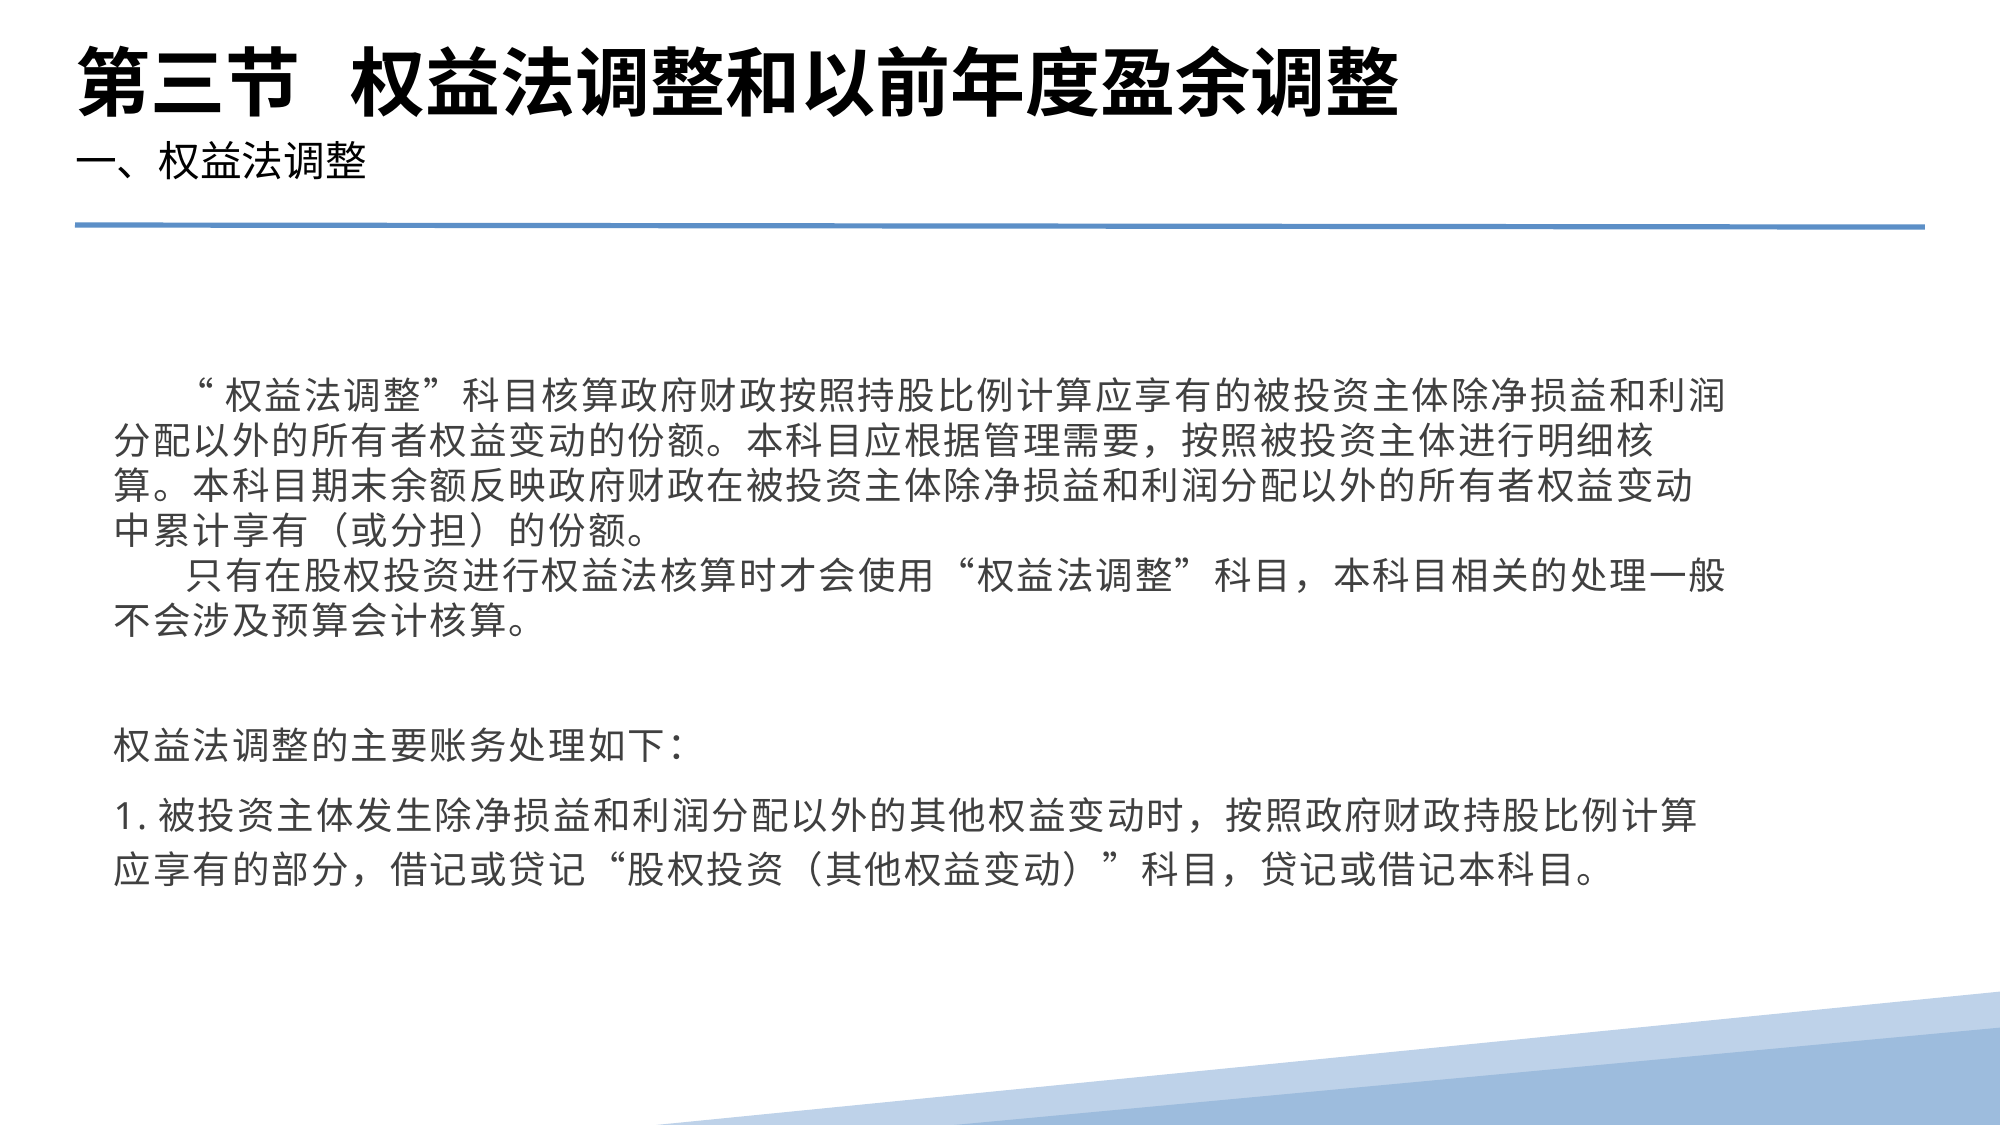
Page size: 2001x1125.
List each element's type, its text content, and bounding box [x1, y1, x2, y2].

text_box 一、权益法调整 [75, 124, 1925, 200]
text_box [656, 991, 2000, 1125]
text_box “权益法调整”科目核算政府财政按照持股比例计算应享有的被投资主体除净损益和利润分配以外的所有者权益变动的份额。本科目应根据管理需要，按照被投资主体进行明细核算。本科目期末余额反映政府财政在被投资主体除净损益和利润分配以外的所有者权益变动中累计享有（或分担）的份额。 只有在股权投资进行权益法核算时才会使用“权益法调整”科目，本科目相关的处理一般不会涉及预算会计核算。 权益法调整的主要账务处理如下： 1.被投资主体发生除净损益和利润分配以外的其他权益变动时，按照政府财政持股比例计算应享有的部分，借记或贷记“股权投资（其他权益变动）”科目，贷记或借记本科目。 [103, 252, 1740, 1012]
text_box 第三节 权益法调整和以前年度盈余调整 [75, 24, 1925, 124]
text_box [74, 224, 1925, 228]
